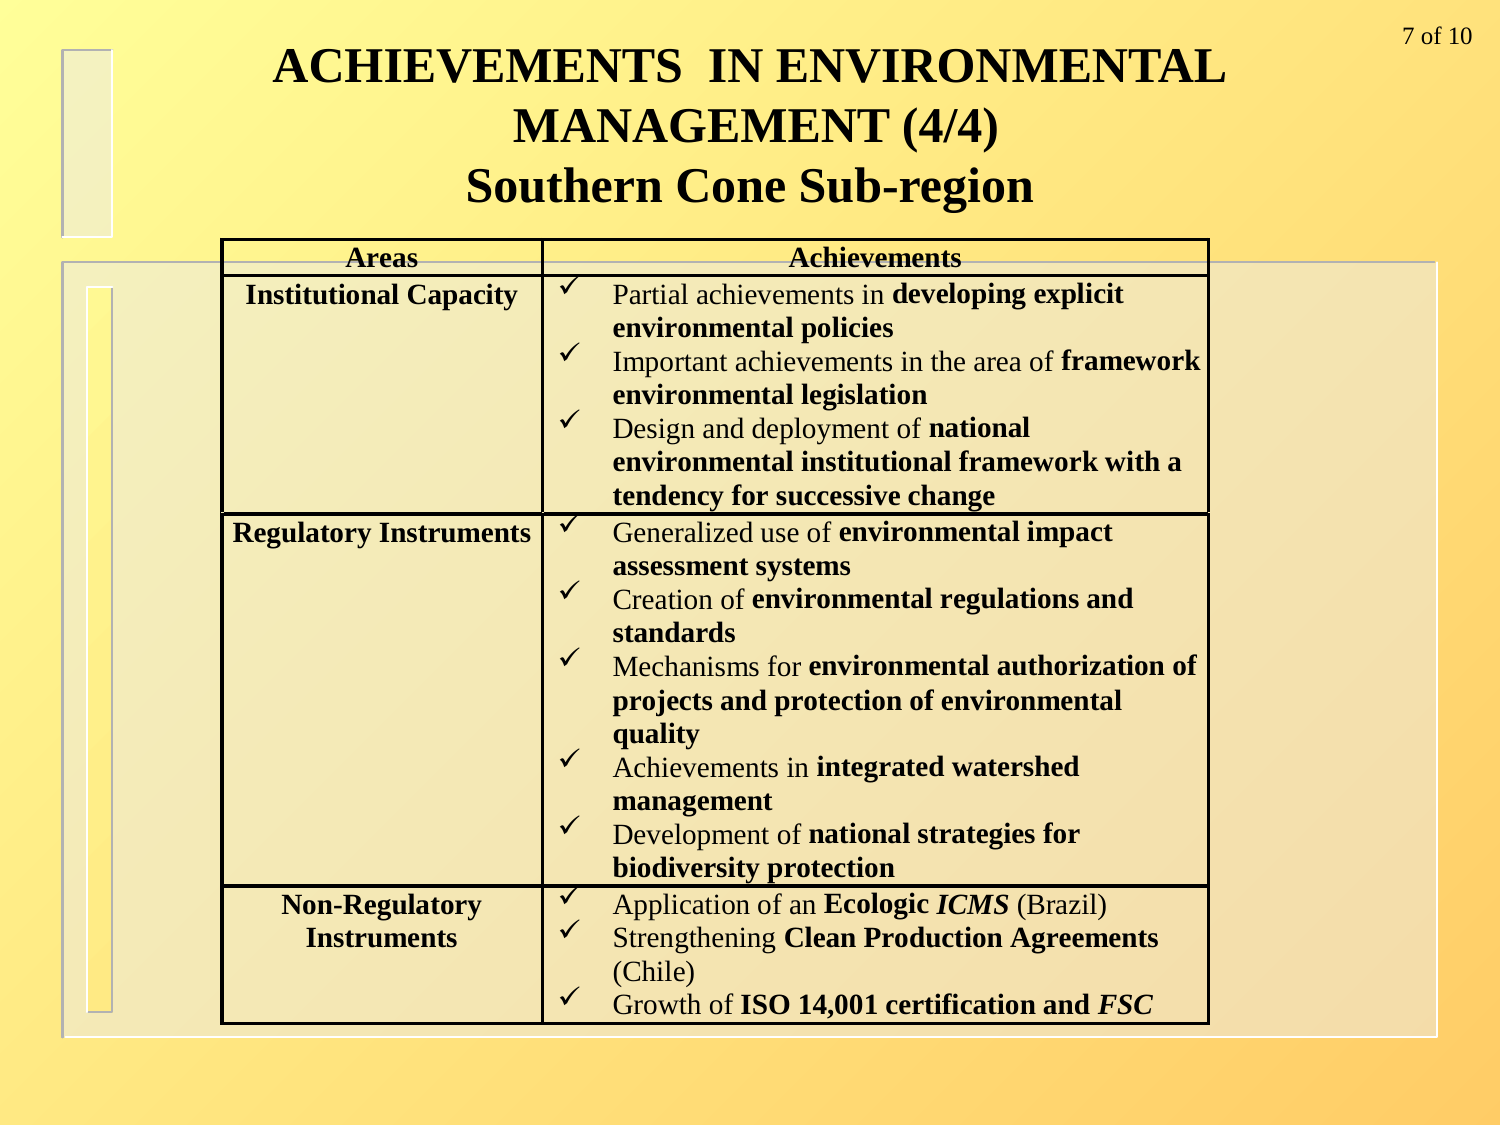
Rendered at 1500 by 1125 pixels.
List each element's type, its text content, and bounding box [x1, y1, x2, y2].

text_box 7 of 10 [1249, 12, 1488, 58]
text_box ACHIEVEMENTS IN ENVIRONMENTAL MANAGEMENT (4/4) Southern Cone Sub-region [0, 24, 1500, 220]
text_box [212, 237, 1500, 1085]
